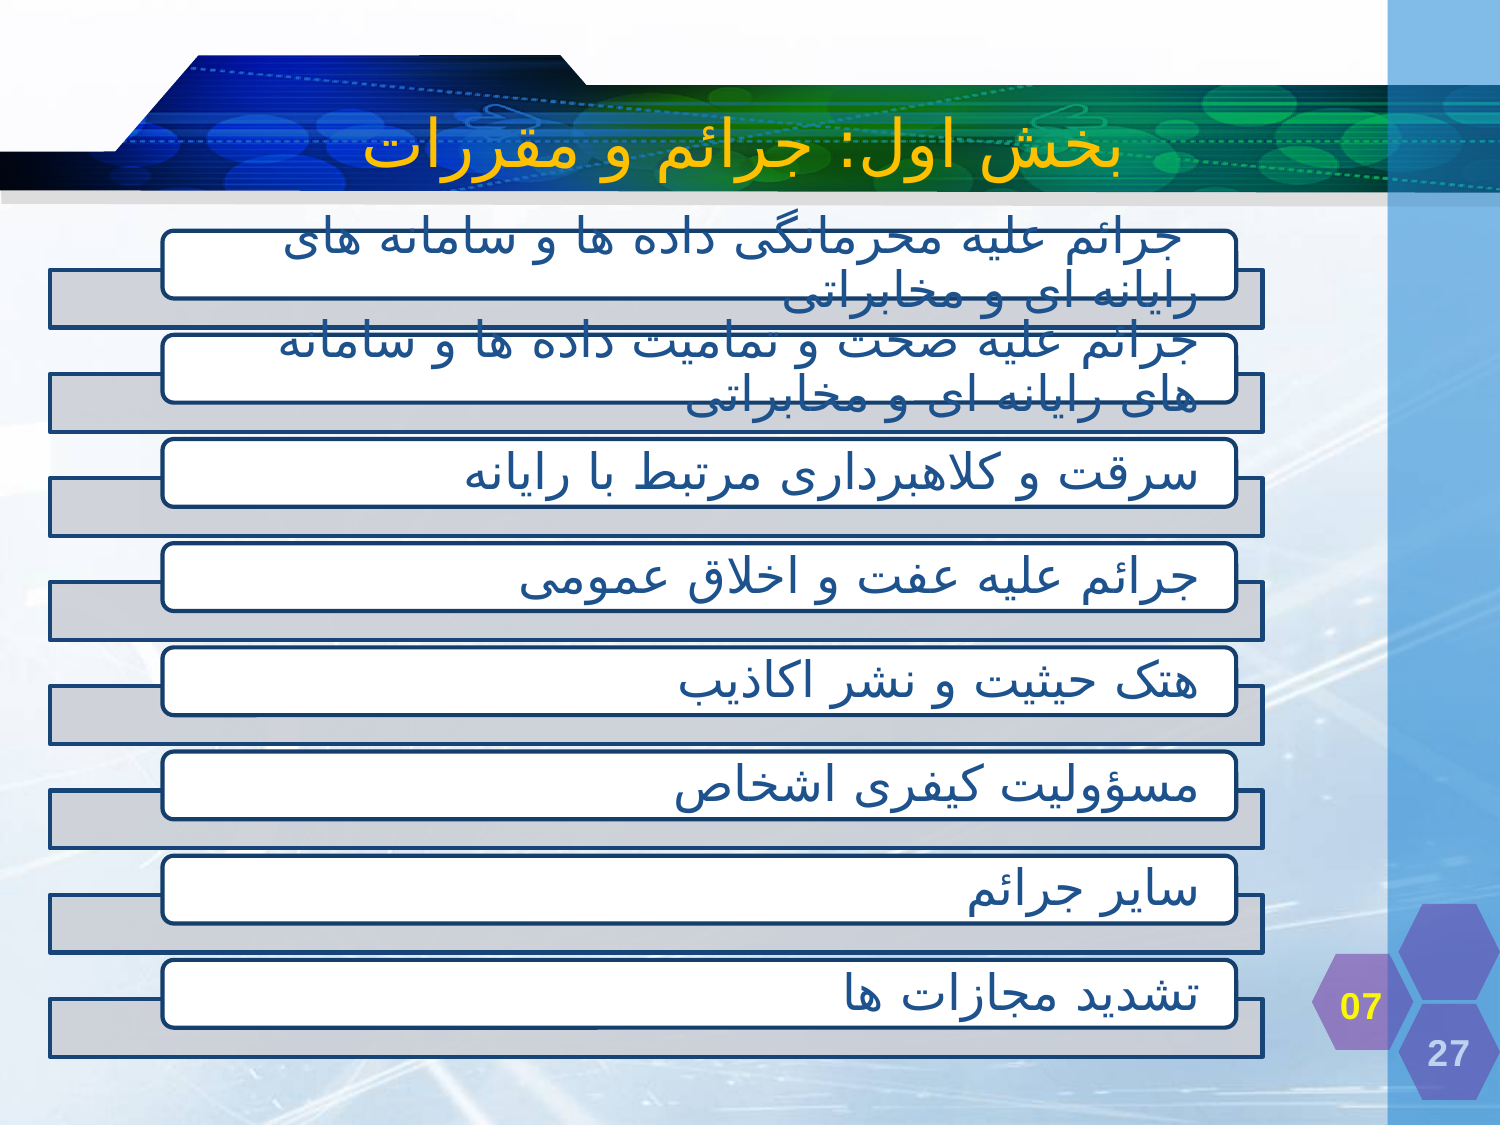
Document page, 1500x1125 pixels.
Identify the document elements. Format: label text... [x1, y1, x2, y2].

text_box 27 [1412, 1021, 1488, 1082]
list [49, 224, 1263, 1068]
text_box 07 [1324, 974, 1400, 1035]
picture [0, 0, 1500, 1125]
title بخش اول: جرائم و مقررات [99, 95, 1388, 188]
